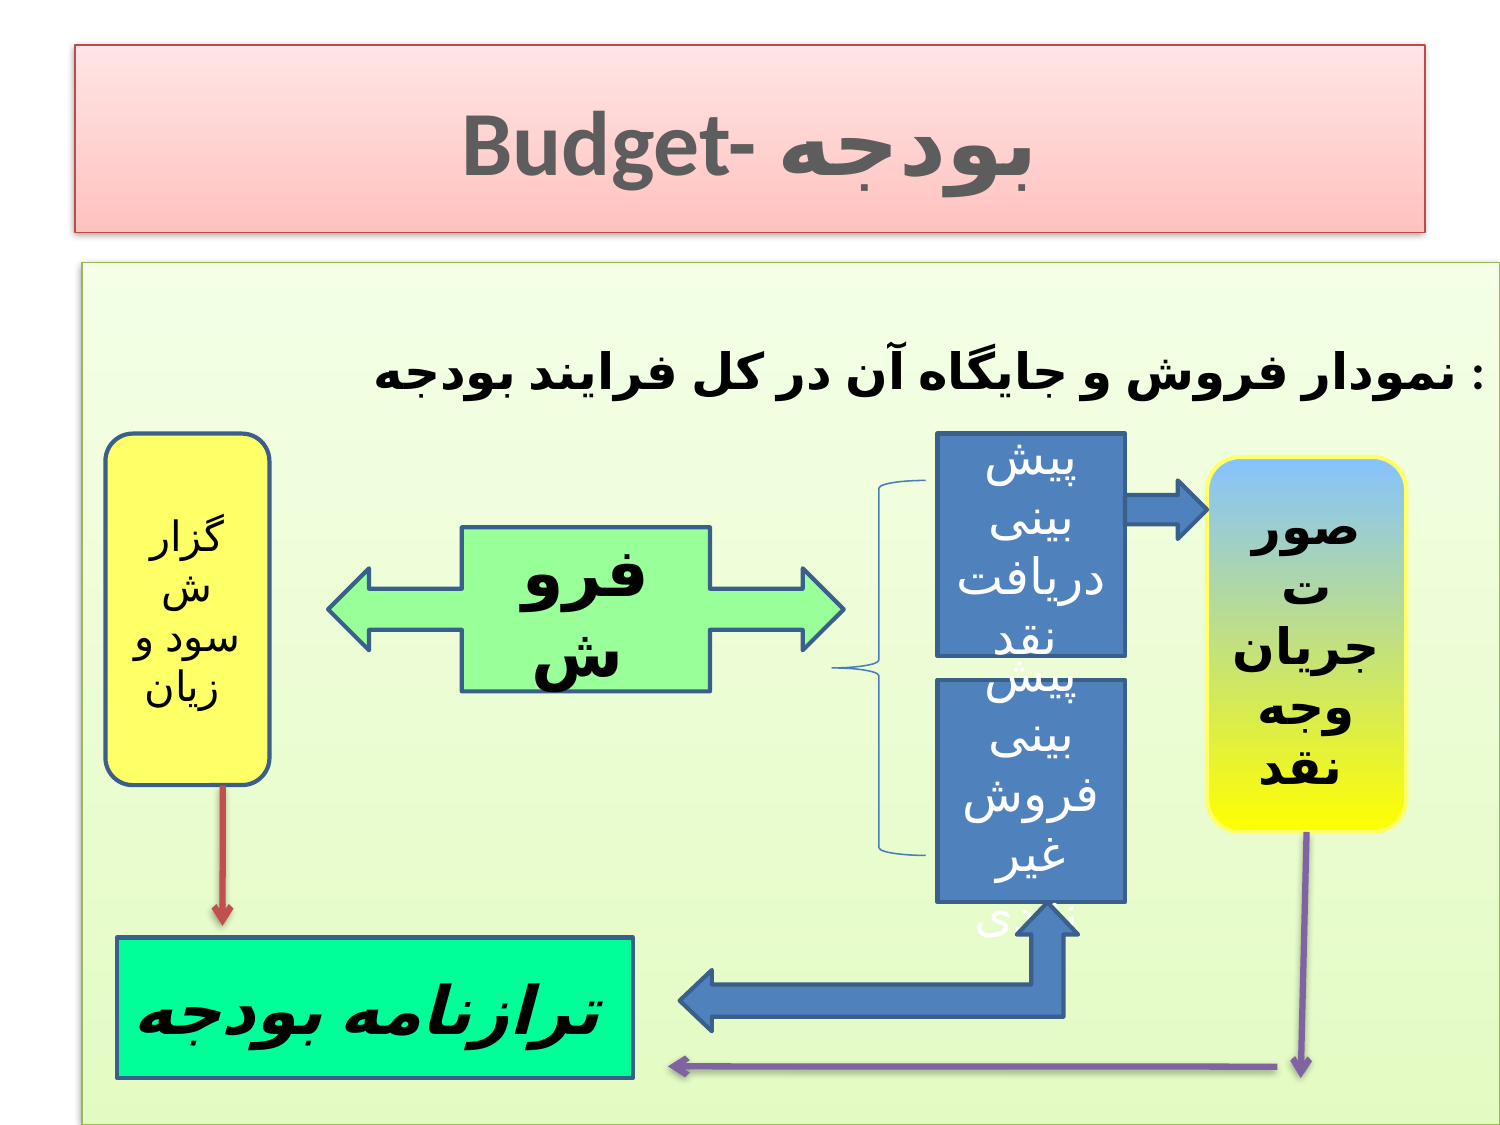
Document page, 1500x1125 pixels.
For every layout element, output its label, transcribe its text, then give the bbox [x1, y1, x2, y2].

list نمودار فروش و جایگاه آن در کل فرایند بودجه : [81, 262, 1500, 1125]
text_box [1180, 951, 1427, 959]
text_box [1122, 478, 1210, 541]
text_box گزارش سود و زیان [103, 431, 272, 788]
text_box [677, 900, 1081, 1034]
text_box پیش بینی فروش غیر نقدی [935, 678, 1127, 904]
text_box [831, 479, 926, 857]
title Budget- بودجه [74, 44, 1426, 233]
text_box پیش بینی دریافت نقد [935, 431, 1127, 658]
text_box فروش [326, 525, 846, 694]
text_box ترازنامه بودجه [115, 935, 635, 1080]
text_box صورت جریان وجه نقد [1204, 454, 1409, 835]
